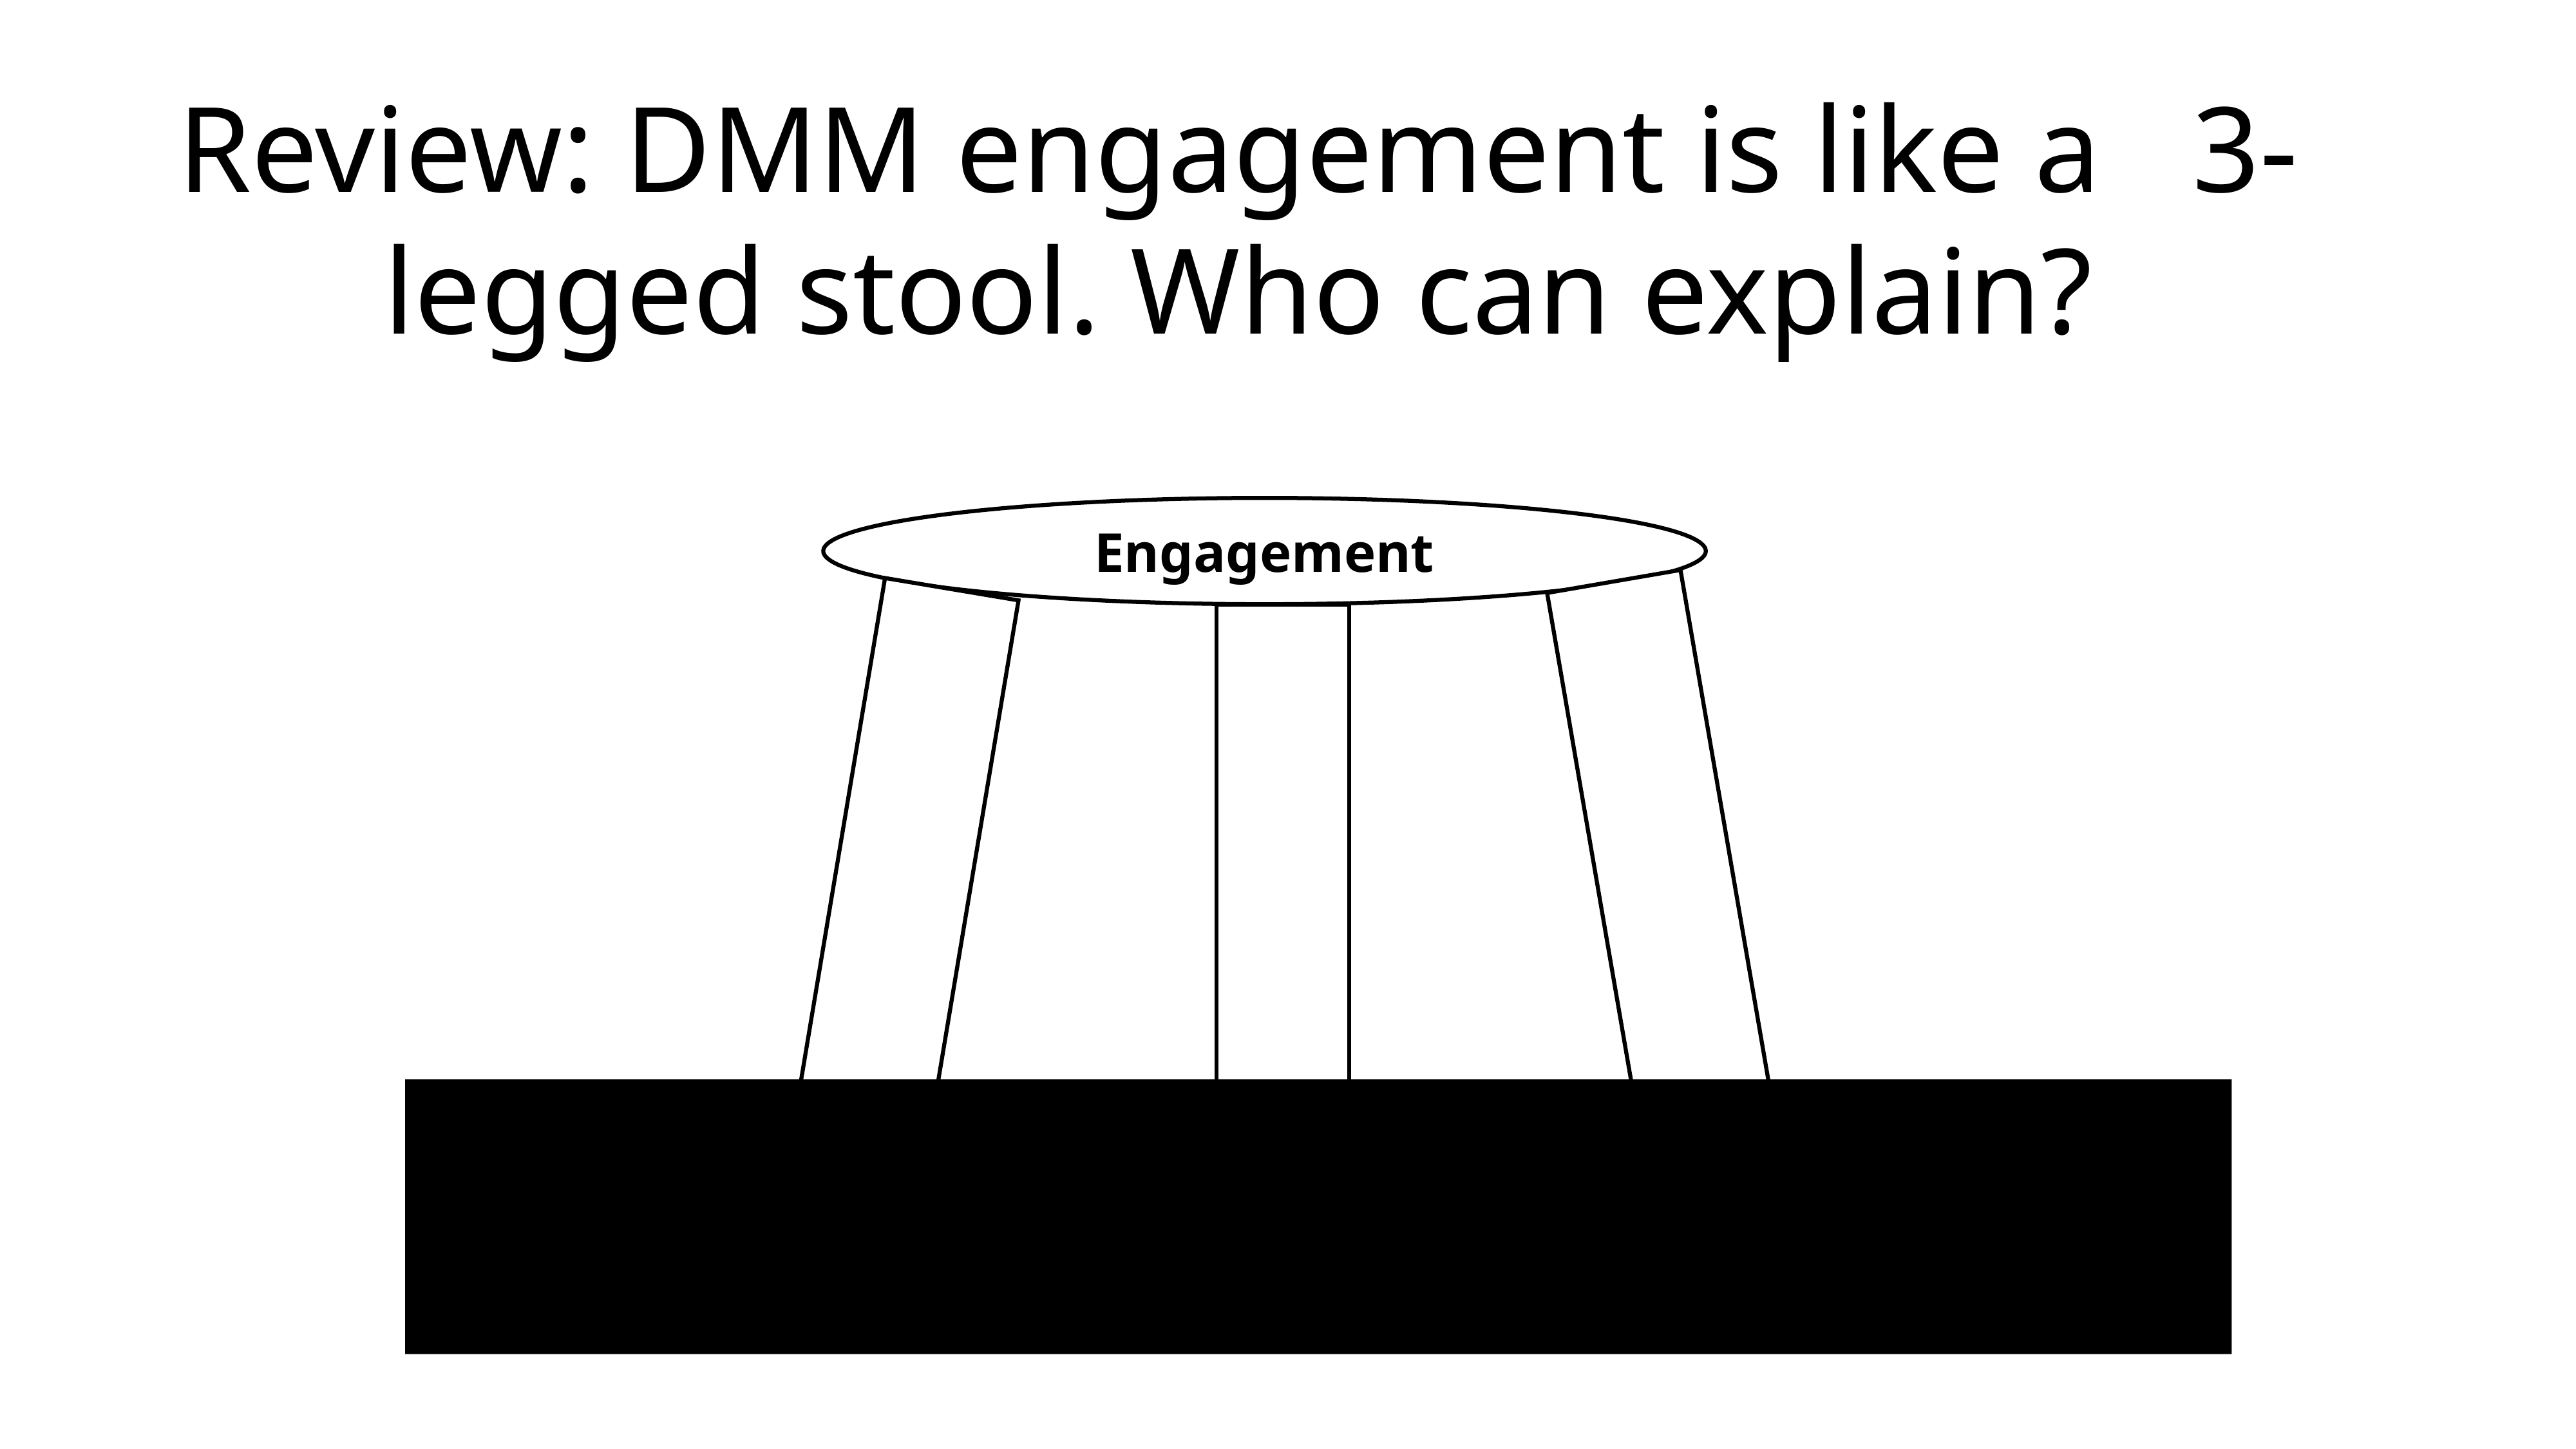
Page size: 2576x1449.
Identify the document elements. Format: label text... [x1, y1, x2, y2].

text_box [1547, 570, 1768, 1079]
text_box [1217, 604, 1349, 1079]
title Review: DMM engagement is like a 3-legged stool. Who can explain? [128, 94, 2349, 337]
text_box Engagement [823, 498, 1706, 604]
text_box [801, 578, 1019, 1079]
text_box [405, 1079, 2232, 1354]
